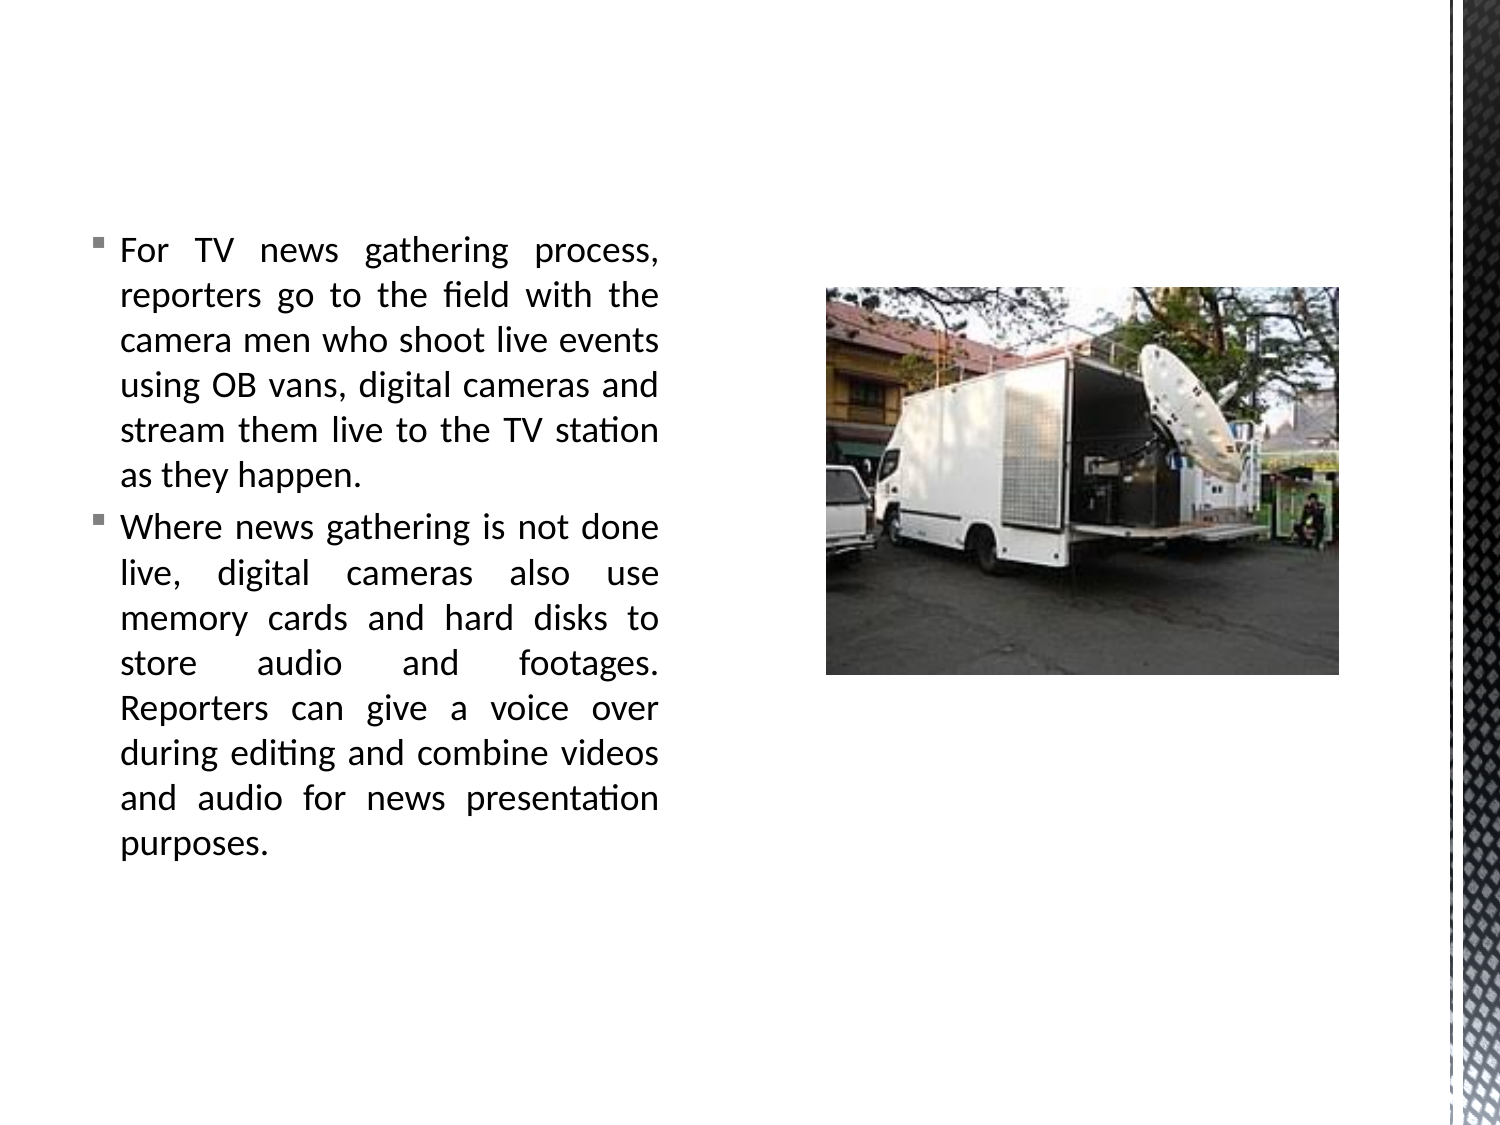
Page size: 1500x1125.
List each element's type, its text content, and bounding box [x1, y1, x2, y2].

picture [825, 287, 1339, 676]
list For TV news gathering process, reporters go to the field with the camera men who shoot live events using OB vans, digital cameras and stream them live to the TV station as they happen. Where news gathering is not done live, digital cameras also use memory cards and hard disks to store audio and footages. Reporters can give a voice over during editing and combine videos and audio for news presentation purposes. [75, 75, 675, 1013]
picture [1447, 0, 1500, 1125]
